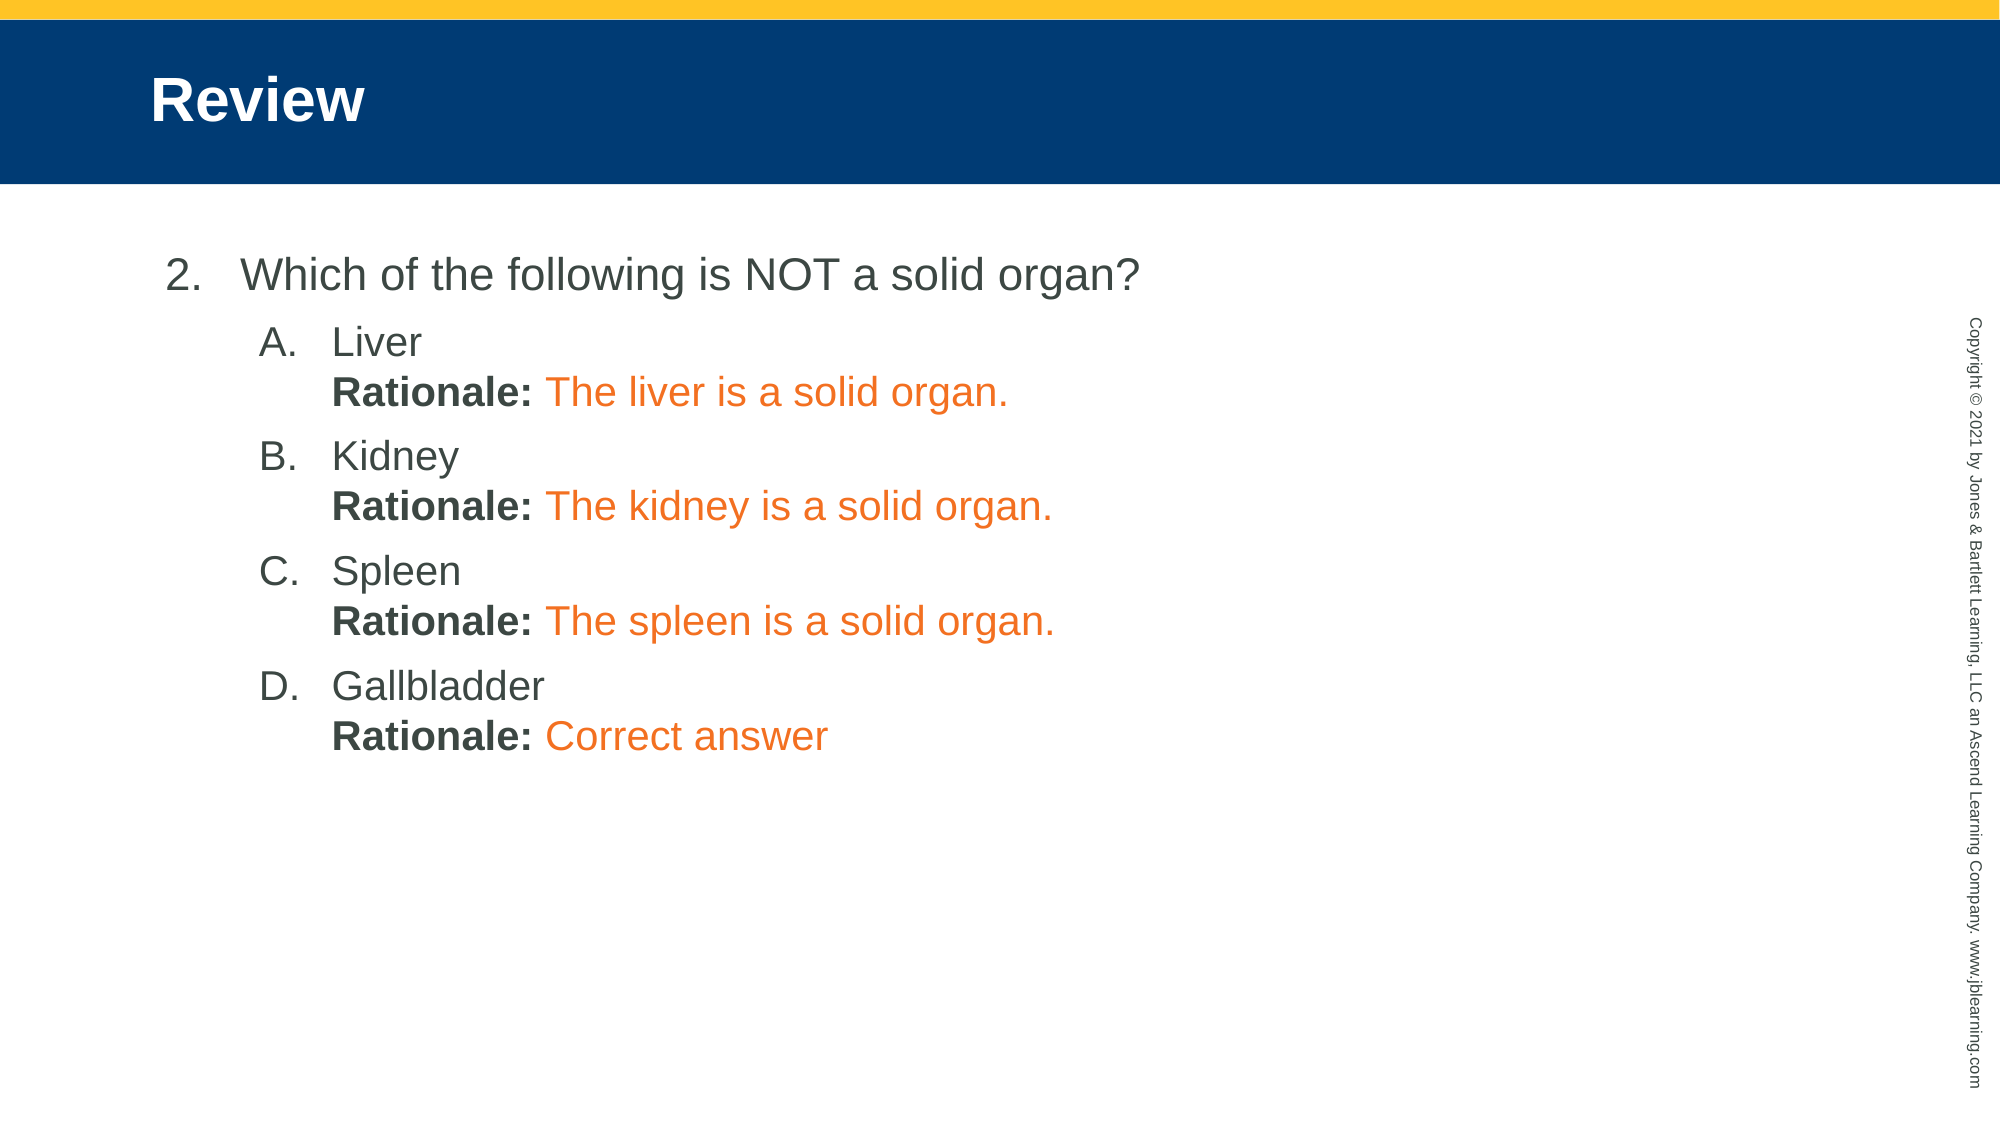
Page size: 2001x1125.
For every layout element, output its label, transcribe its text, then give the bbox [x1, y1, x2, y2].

list Which of the following is NOT a solid organ? Liver Rationale: The liver is a solid organ. Kidney Rationale: The kidney is a solid organ. Spleen Rationale: The spleen is a solid organ. Gallbladder Rationale: Correct answer [150, 237, 1850, 1025]
title Review [0, 19, 2000, 185]
